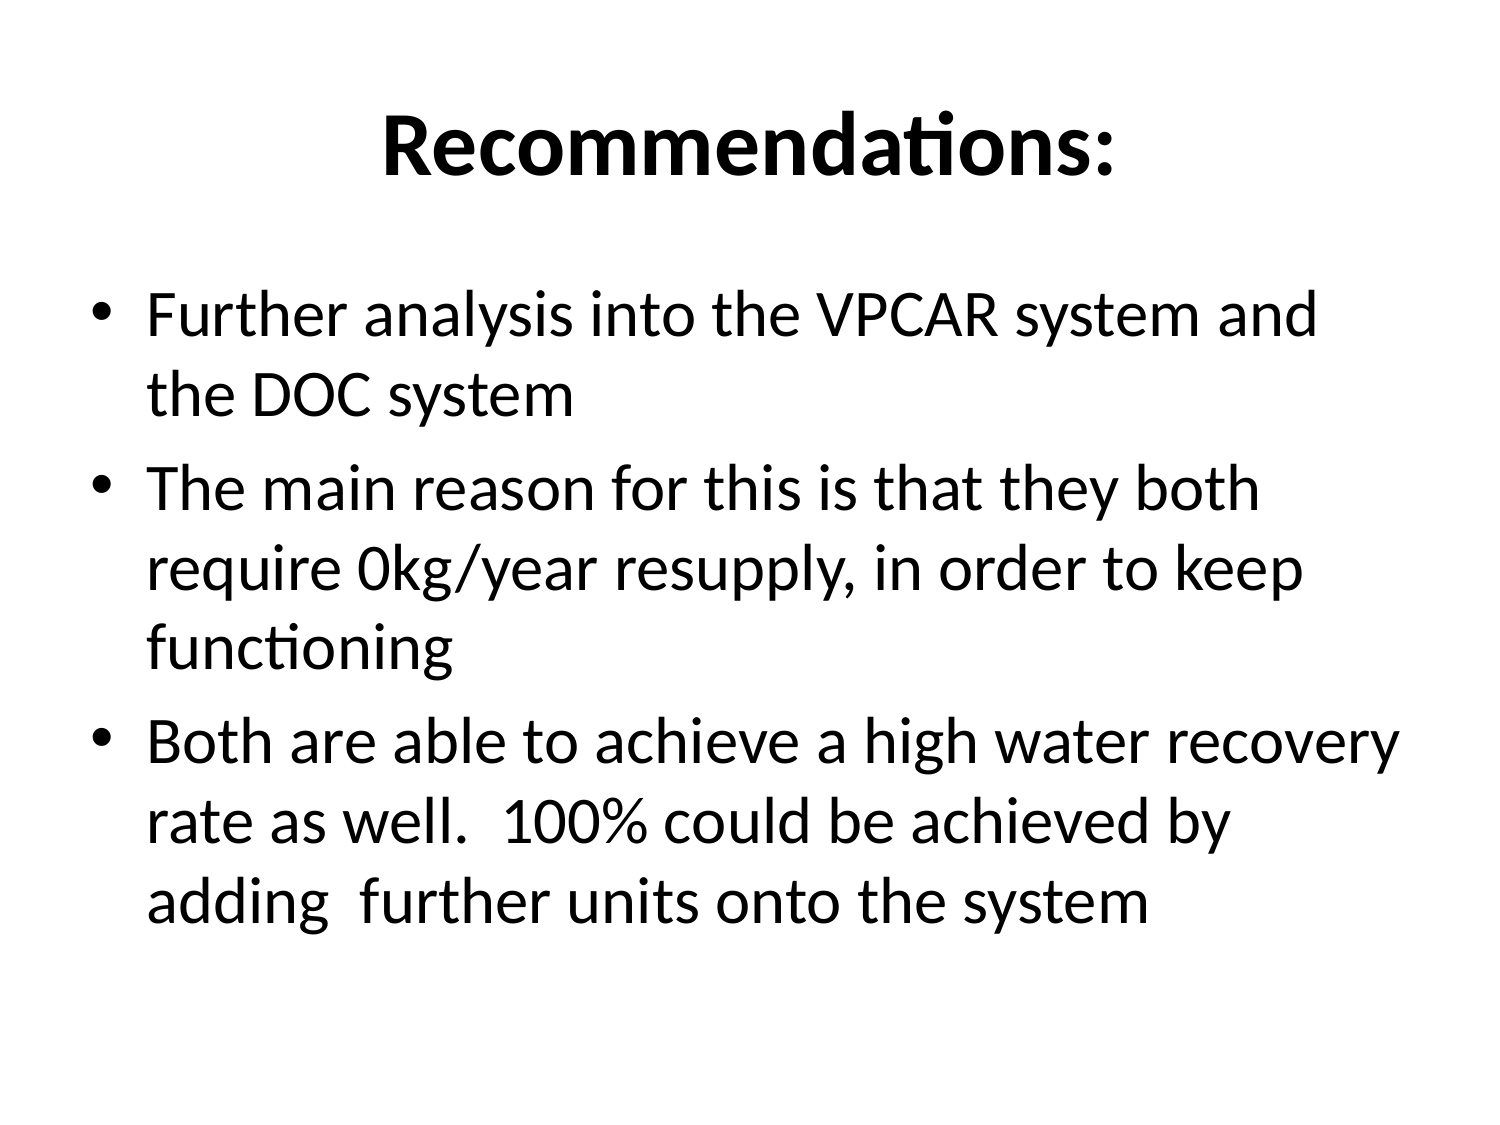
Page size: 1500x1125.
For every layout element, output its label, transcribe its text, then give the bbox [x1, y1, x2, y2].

list Further analysis into the VPCAR system and the DOC system The main reason for this is that they both require 0kg/year resupply, in order to keep functioning Both are able to achieve a high water recovery rate as well. 100% could be achieved by adding further units onto the system [75, 262, 1425, 1005]
title Recommendations: [75, 45, 1425, 233]
